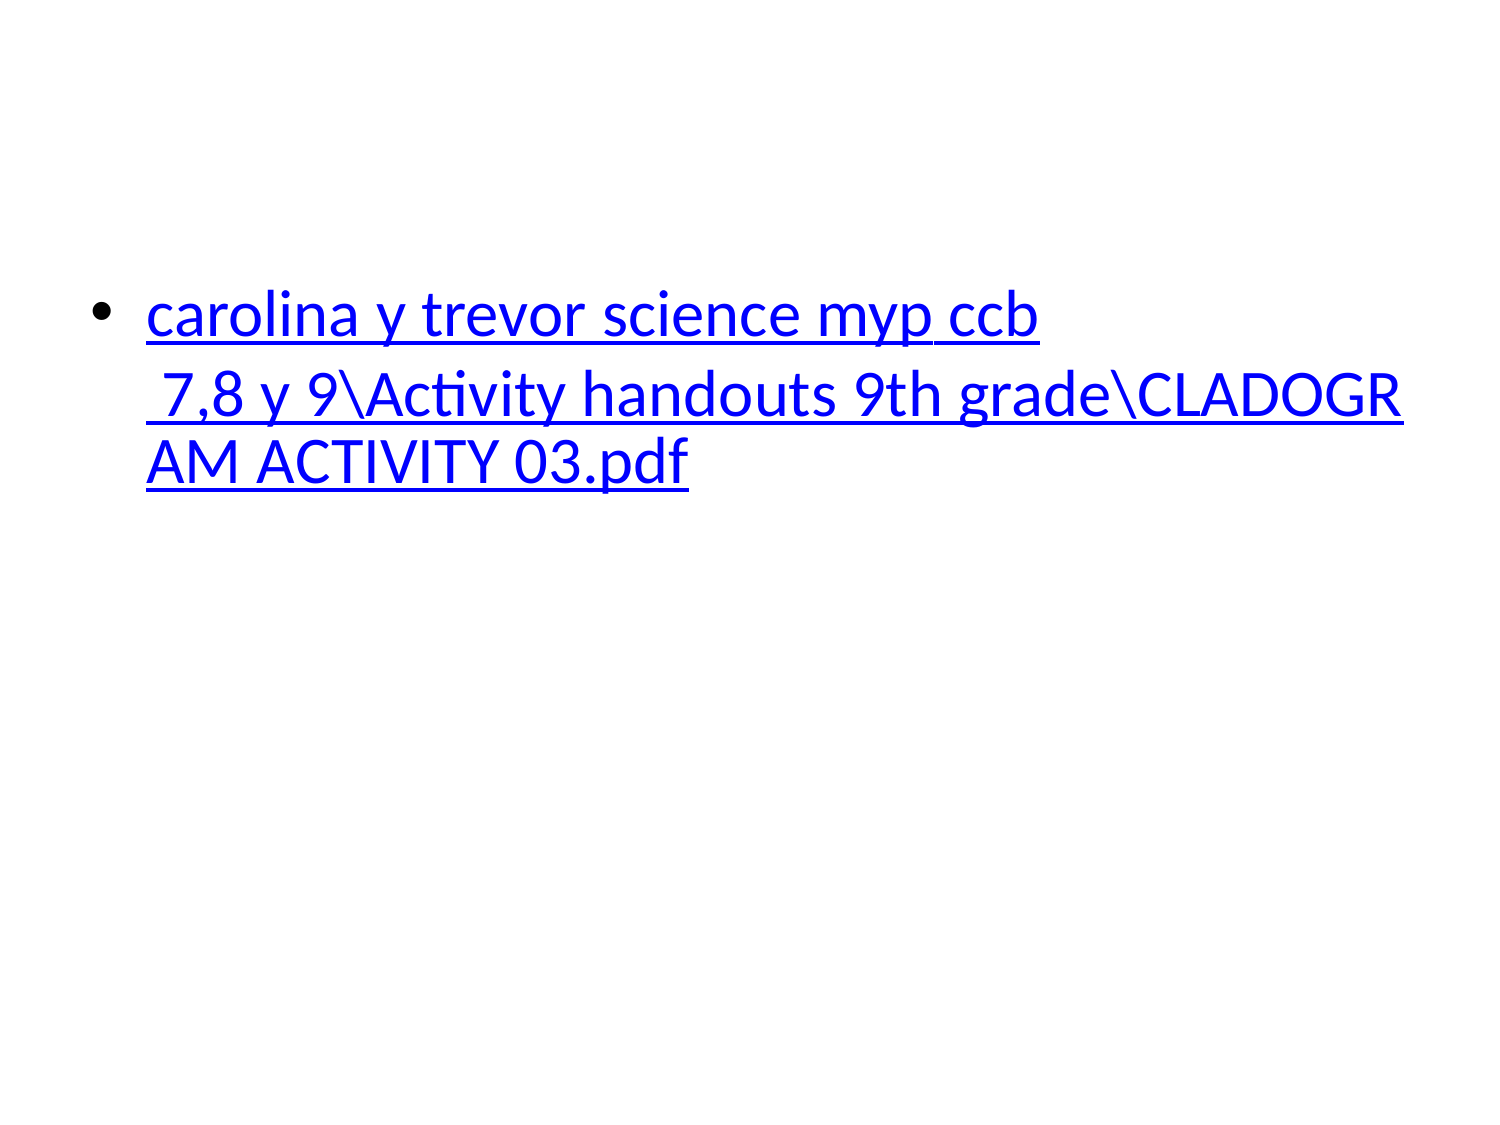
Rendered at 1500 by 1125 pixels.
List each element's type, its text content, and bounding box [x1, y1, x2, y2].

list carolina y trevor science myp ccb 7,8 y 9\Activity handouts 9th grade\CLADOGRAM ACTIVITY 03.pdf [75, 262, 1425, 1005]
